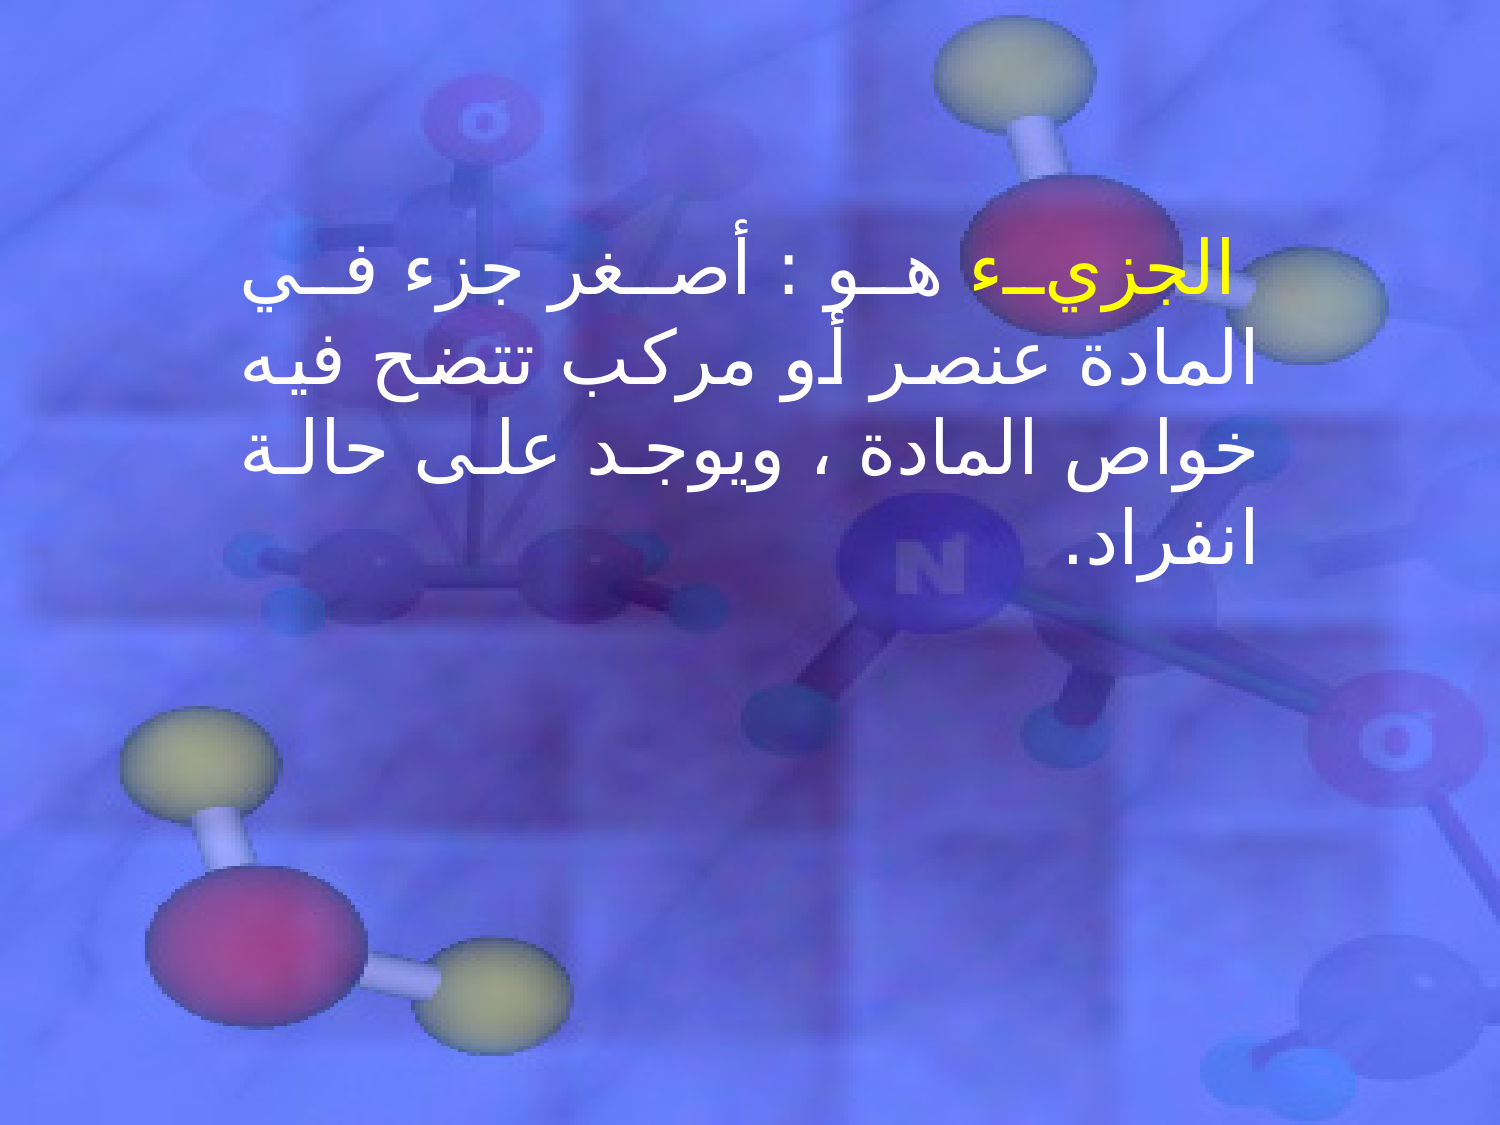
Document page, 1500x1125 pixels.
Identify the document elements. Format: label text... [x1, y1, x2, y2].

picture [0, 0, 1500, 1125]
text_box الجزيء هو : أصغر جزء في المادة عنصر أو مركب تتضح فيه خواص المادة ، ويوجد على حالة انفراد. [224, 212, 1275, 588]
